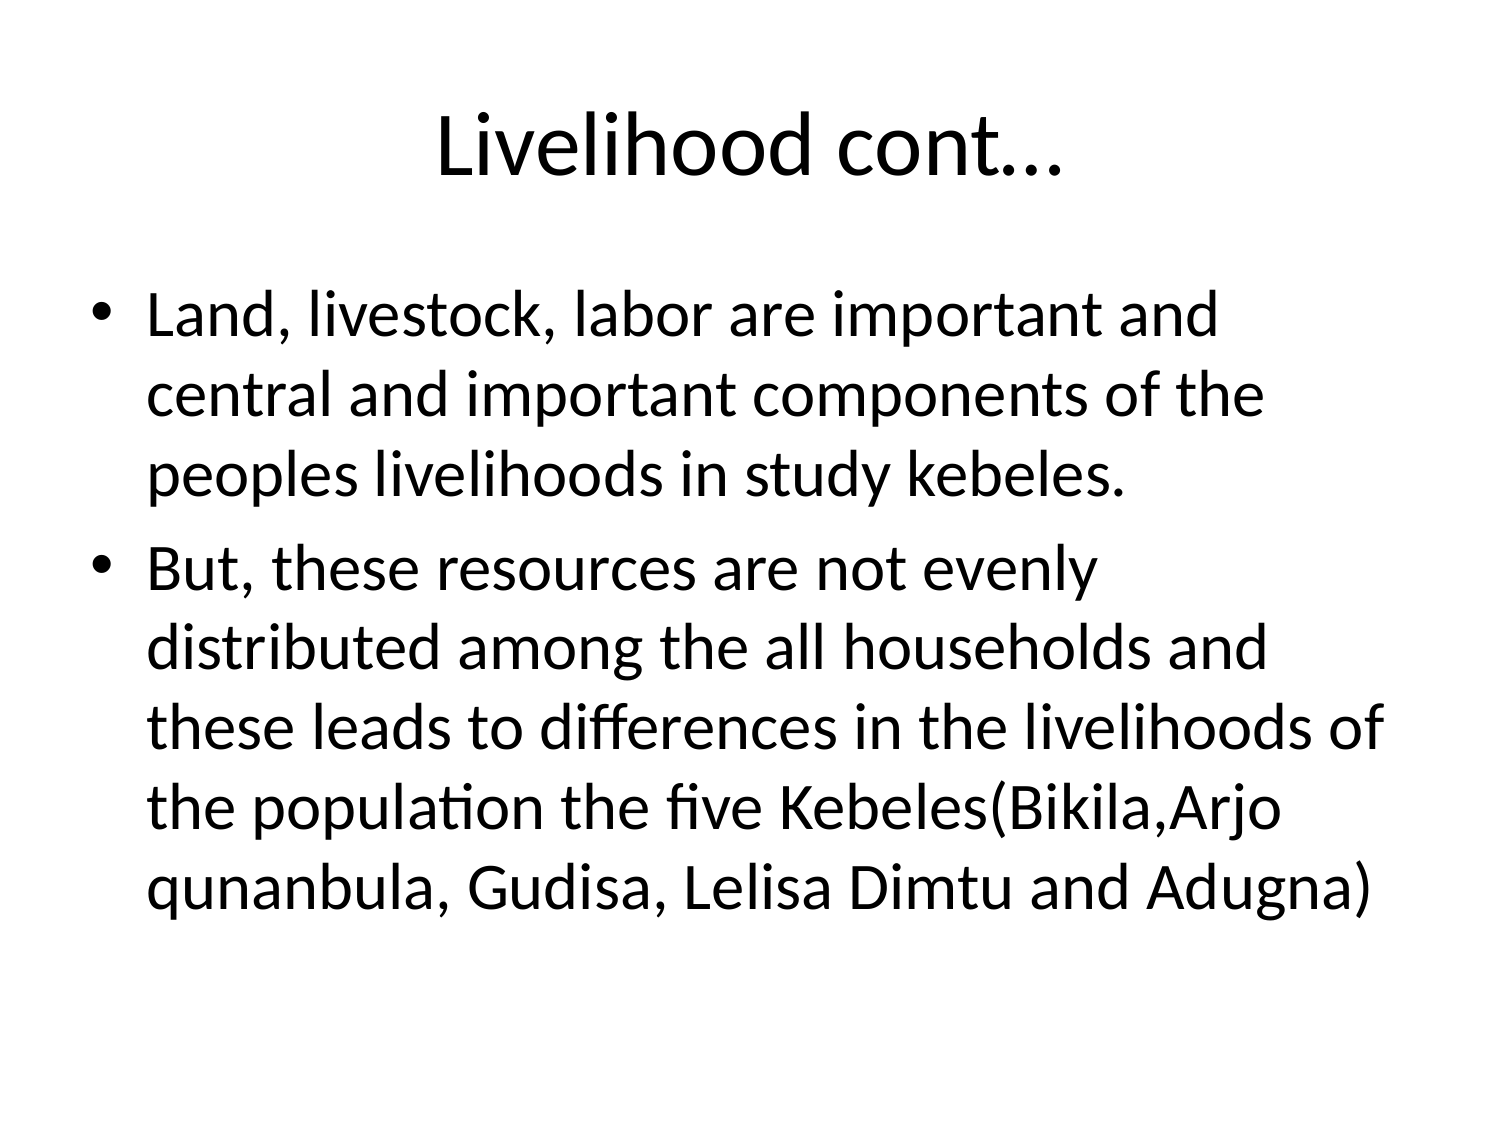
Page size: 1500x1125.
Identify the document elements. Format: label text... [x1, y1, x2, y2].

list Land, livestock, labor are important and central and important components of the peoples livelihoods in study kebeles. But, these resources are not evenly distributed among the all households and these leads to differences in the livelihoods of the population the five Kebeles(Bikila,Arjo qunanbula, Gudisa, Lelisa Dimtu and Adugna) [75, 262, 1425, 1005]
title Livelihood cont… [75, 45, 1425, 233]
